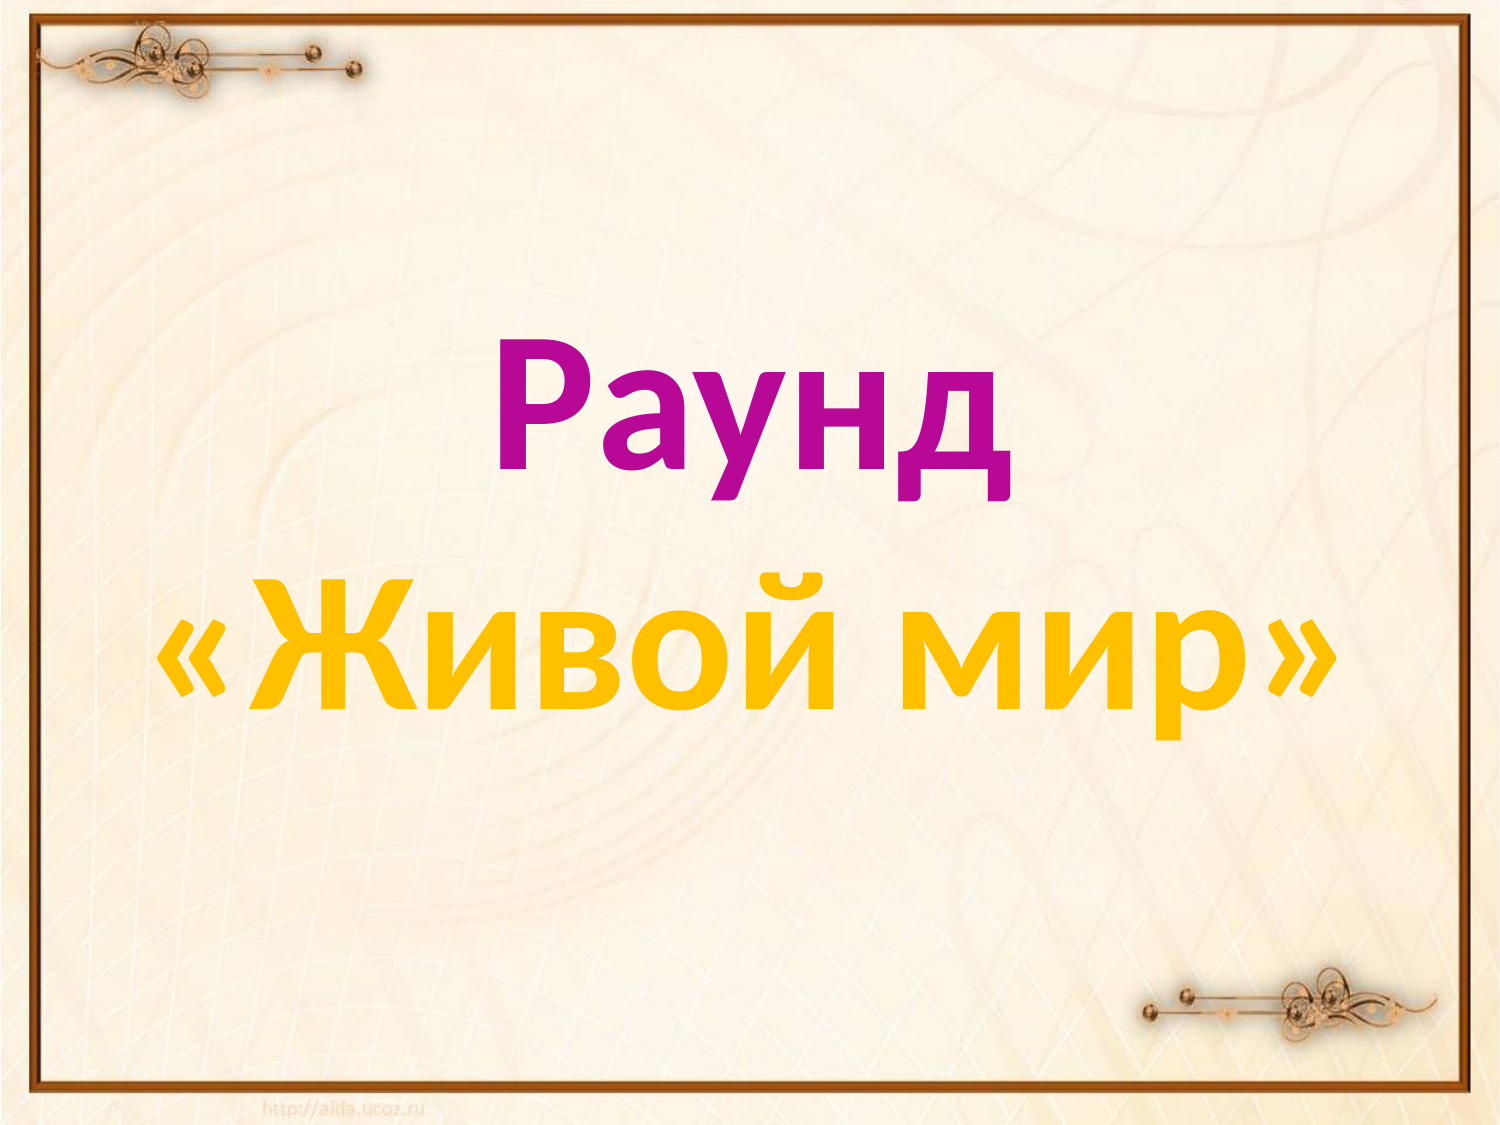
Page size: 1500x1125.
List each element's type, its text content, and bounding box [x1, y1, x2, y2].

title Раунд «Живой мир» [76, 420, 1427, 598]
picture [0, 0, 1500, 1125]
